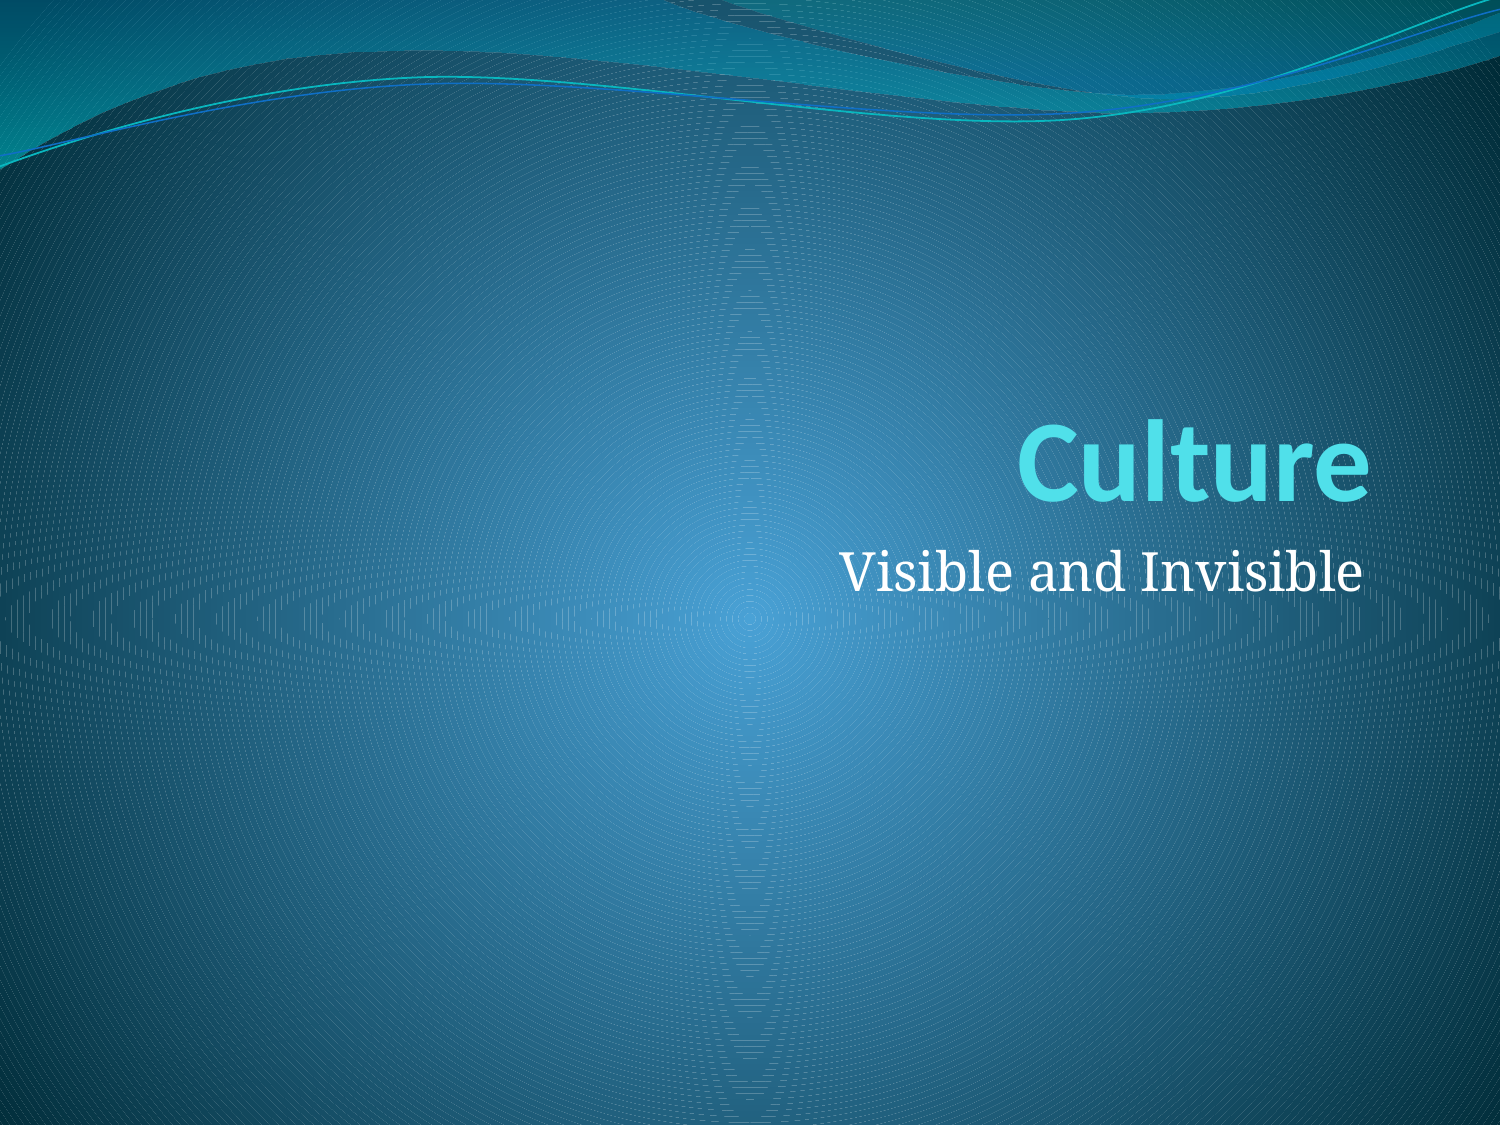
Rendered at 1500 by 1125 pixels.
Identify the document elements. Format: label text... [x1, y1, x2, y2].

title Culture [87, 224, 1376, 525]
subtitle Visible and Invisible [87, 529, 1376, 818]
